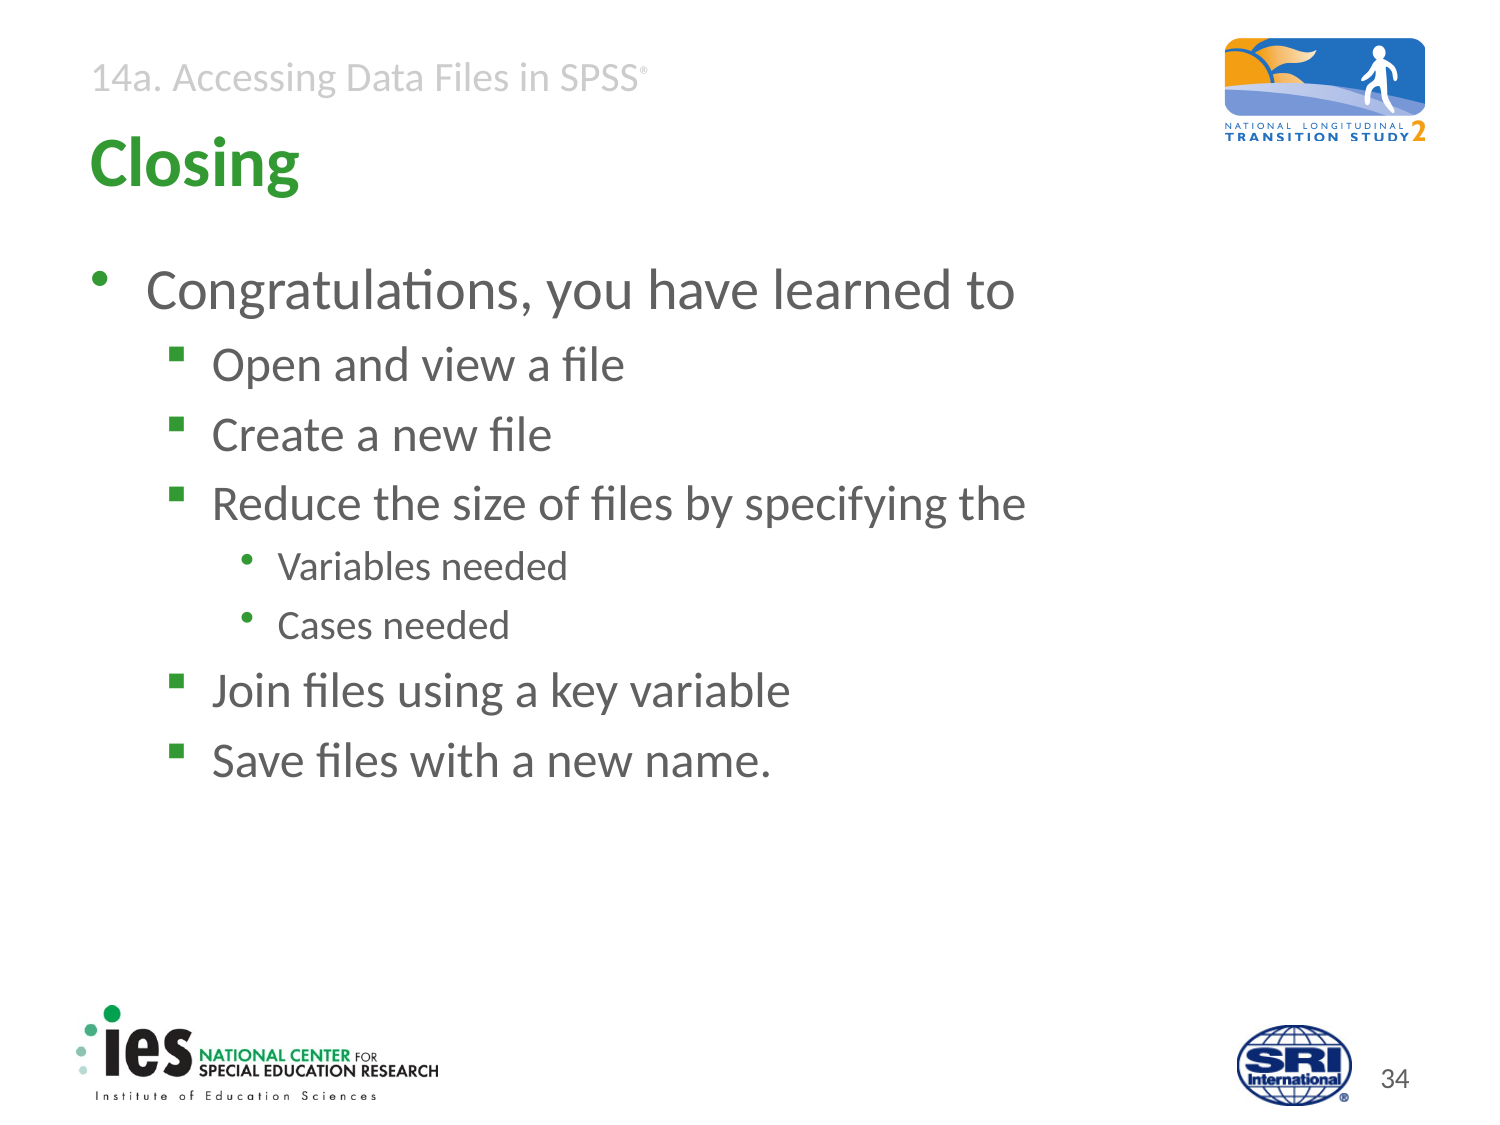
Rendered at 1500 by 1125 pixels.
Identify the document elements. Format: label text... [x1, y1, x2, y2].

title Closing [74, 90, 1426, 226]
picture [1237, 1025, 1352, 1106]
list Congratulations, you have learned to Open and view a file Create a new file Reduce the size of files by specifying the Variables needed Cases needed Join files using a key variable Save files with a new name. [74, 243, 1426, 987]
slide_number 33 [1321, 1051, 1426, 1125]
picture [76, 1005, 438, 1100]
